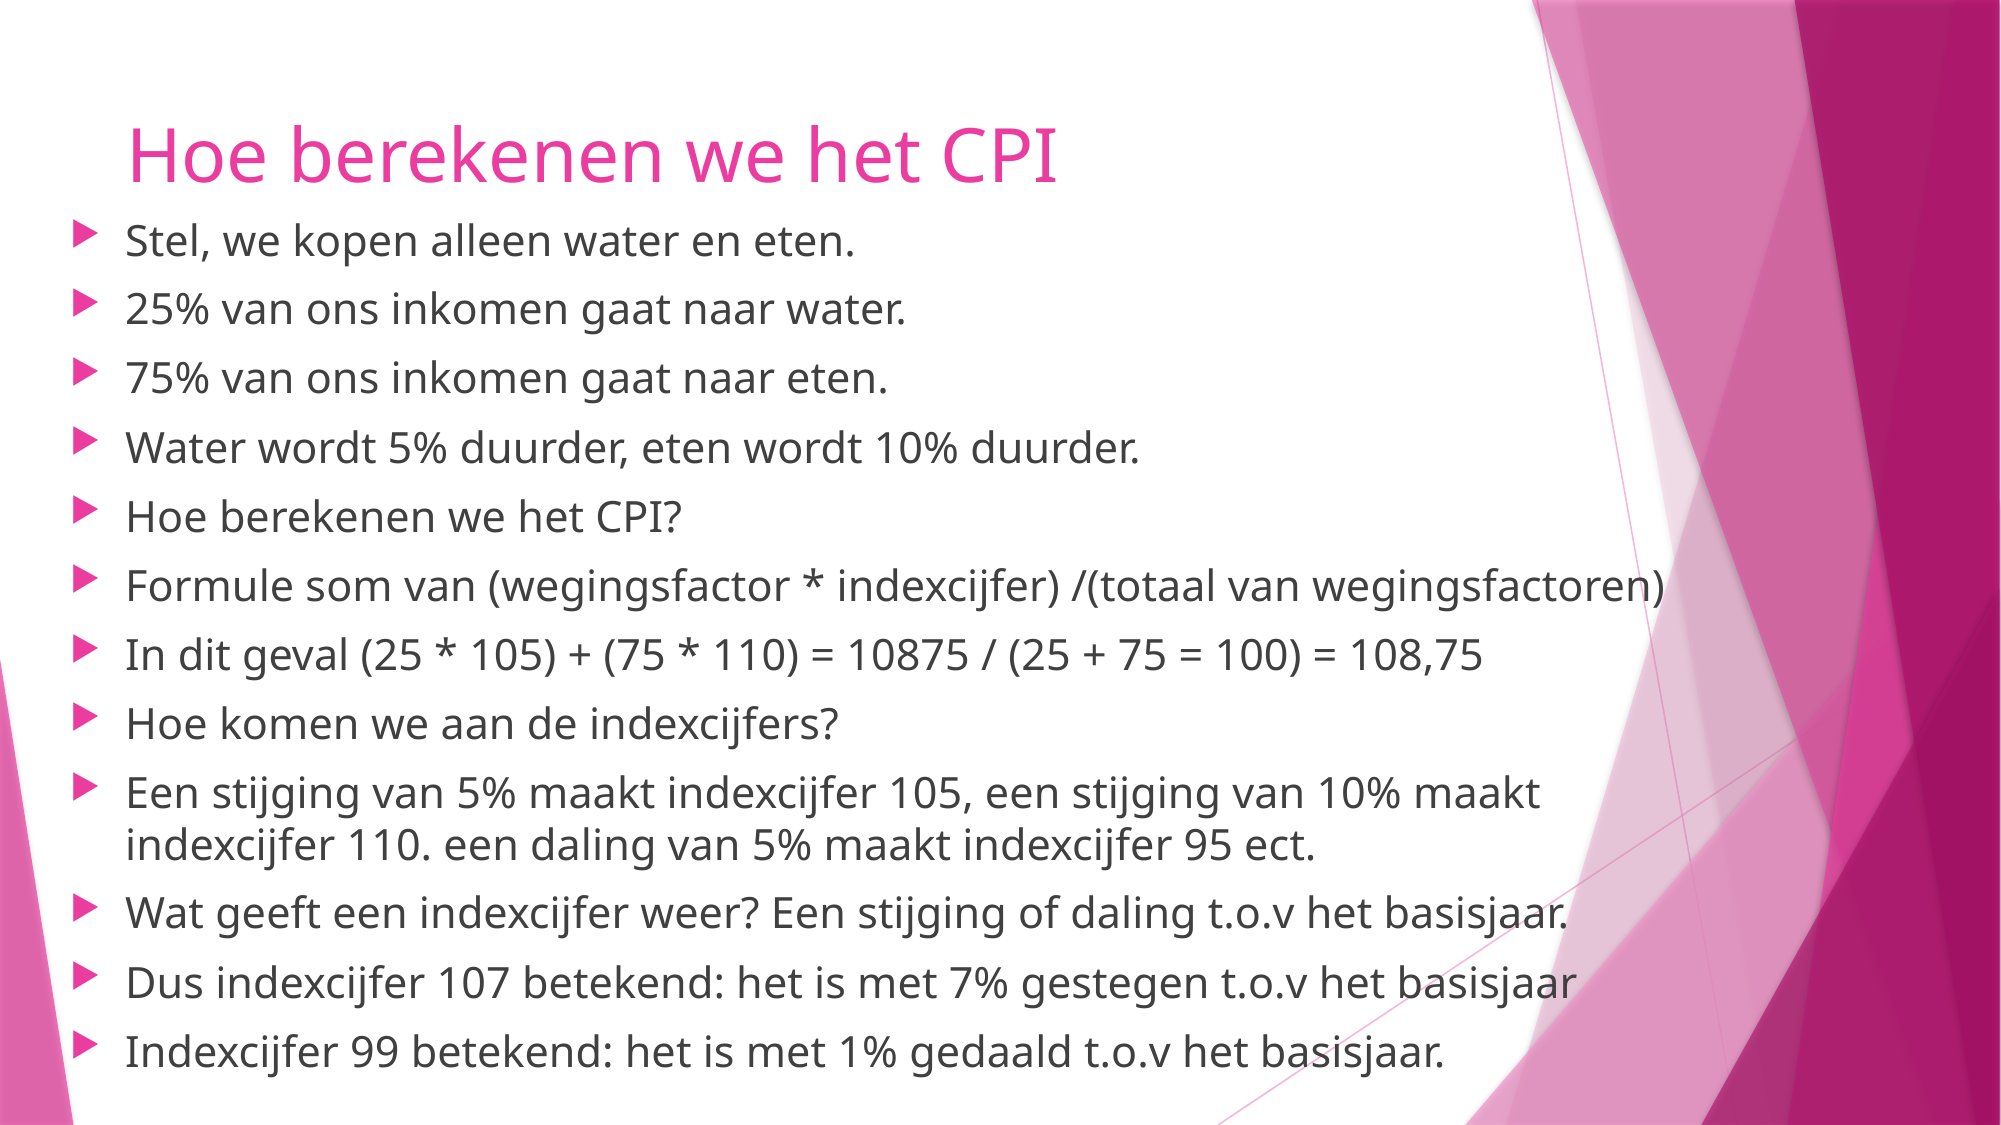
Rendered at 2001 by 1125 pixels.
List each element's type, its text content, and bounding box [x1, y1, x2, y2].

title Hoe berekenen we het CPI [111, 99, 1522, 205]
list Stel, we kopen alleen water en eten. 25% van ons inkomen gaat naar water. 75% van ons inkomen gaat naar eten. Water wordt 5% duurder, eten wordt 10% duurder. Hoe berekenen we het CPI? Formule som van (wegingsfactor * indexcijfer) /(totaal van wegingsfactoren) In dit geval (25 * 105) + (75 * 110) = 10875 / (25 + 75 = 100) = 108,75 Hoe komen we aan de indexcijfers? Een stijging van 5% maakt indexcijfer 105, een stijging van 10% maakt indexcijfer 110. een daling van 5% maakt indexcijfer 95 ect. Wat geeft een indexcijfer weer? Een stijging of daling t.o.v het basisjaar. Dus indexcijfer 107 betekend: het is met 7% gestegen t.o.v het basisjaar Indexcijfer 99 betekend: het is met 1% gedaald t.o.v het basisjaar. [55, 205, 1684, 1125]
